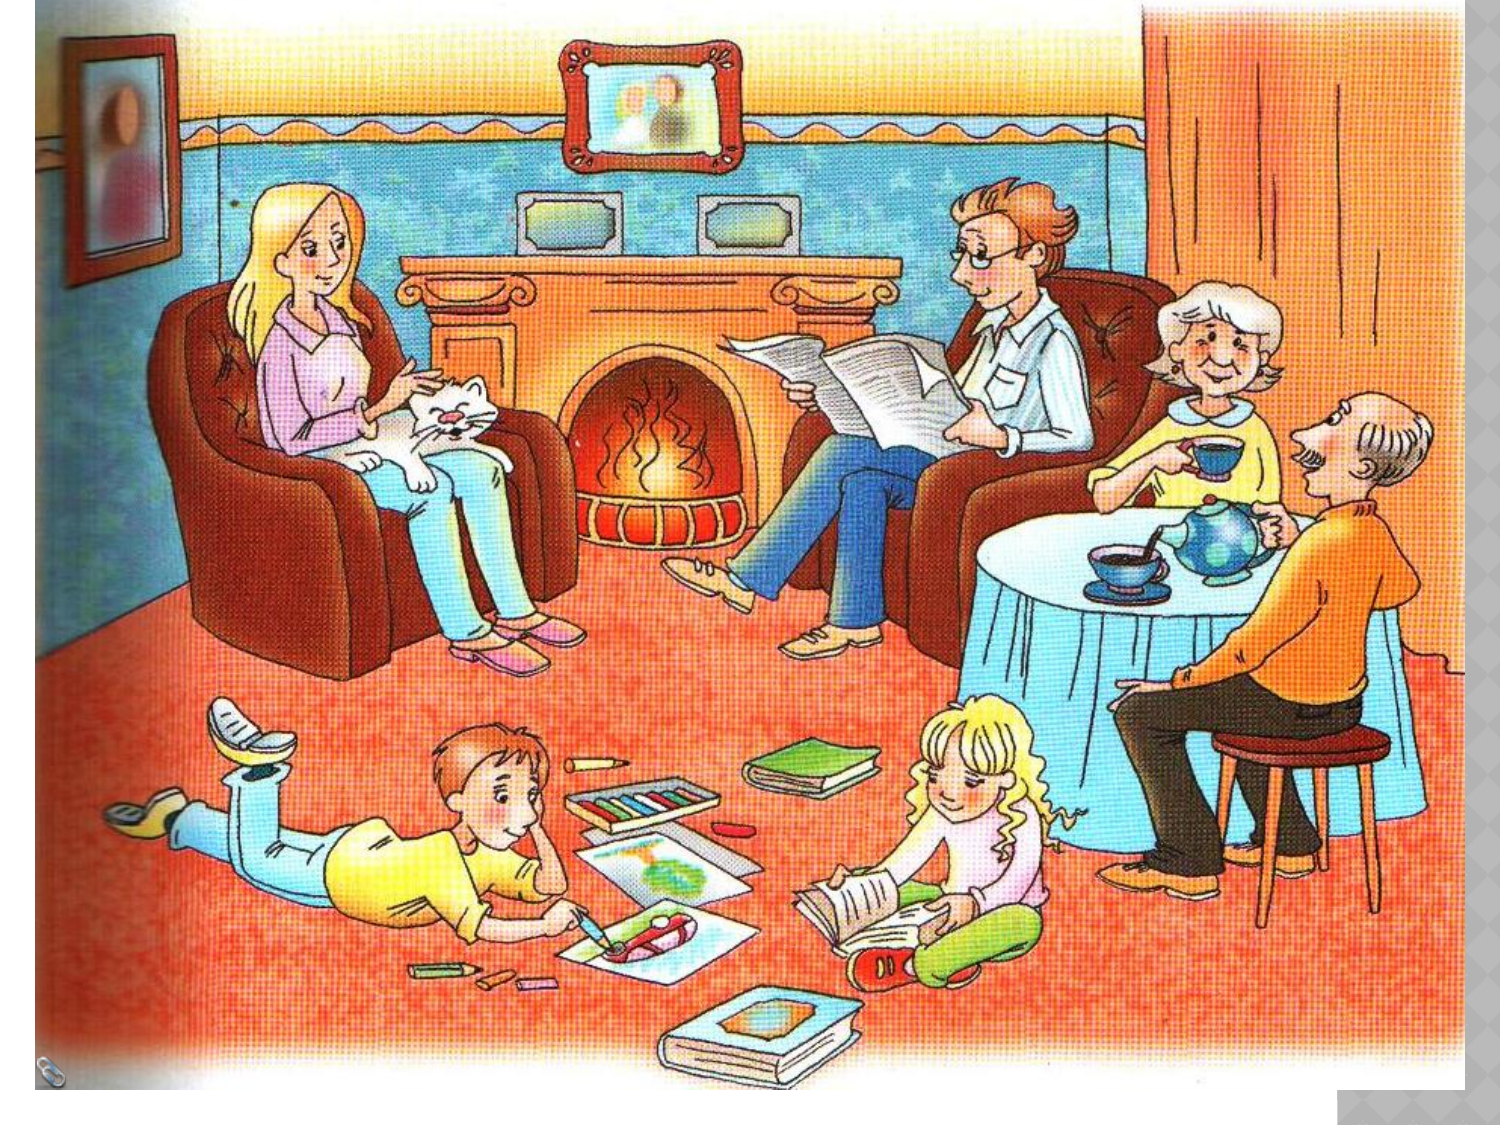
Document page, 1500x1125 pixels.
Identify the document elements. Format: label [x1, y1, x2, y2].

text_box [34, 0, 1466, 1091]
